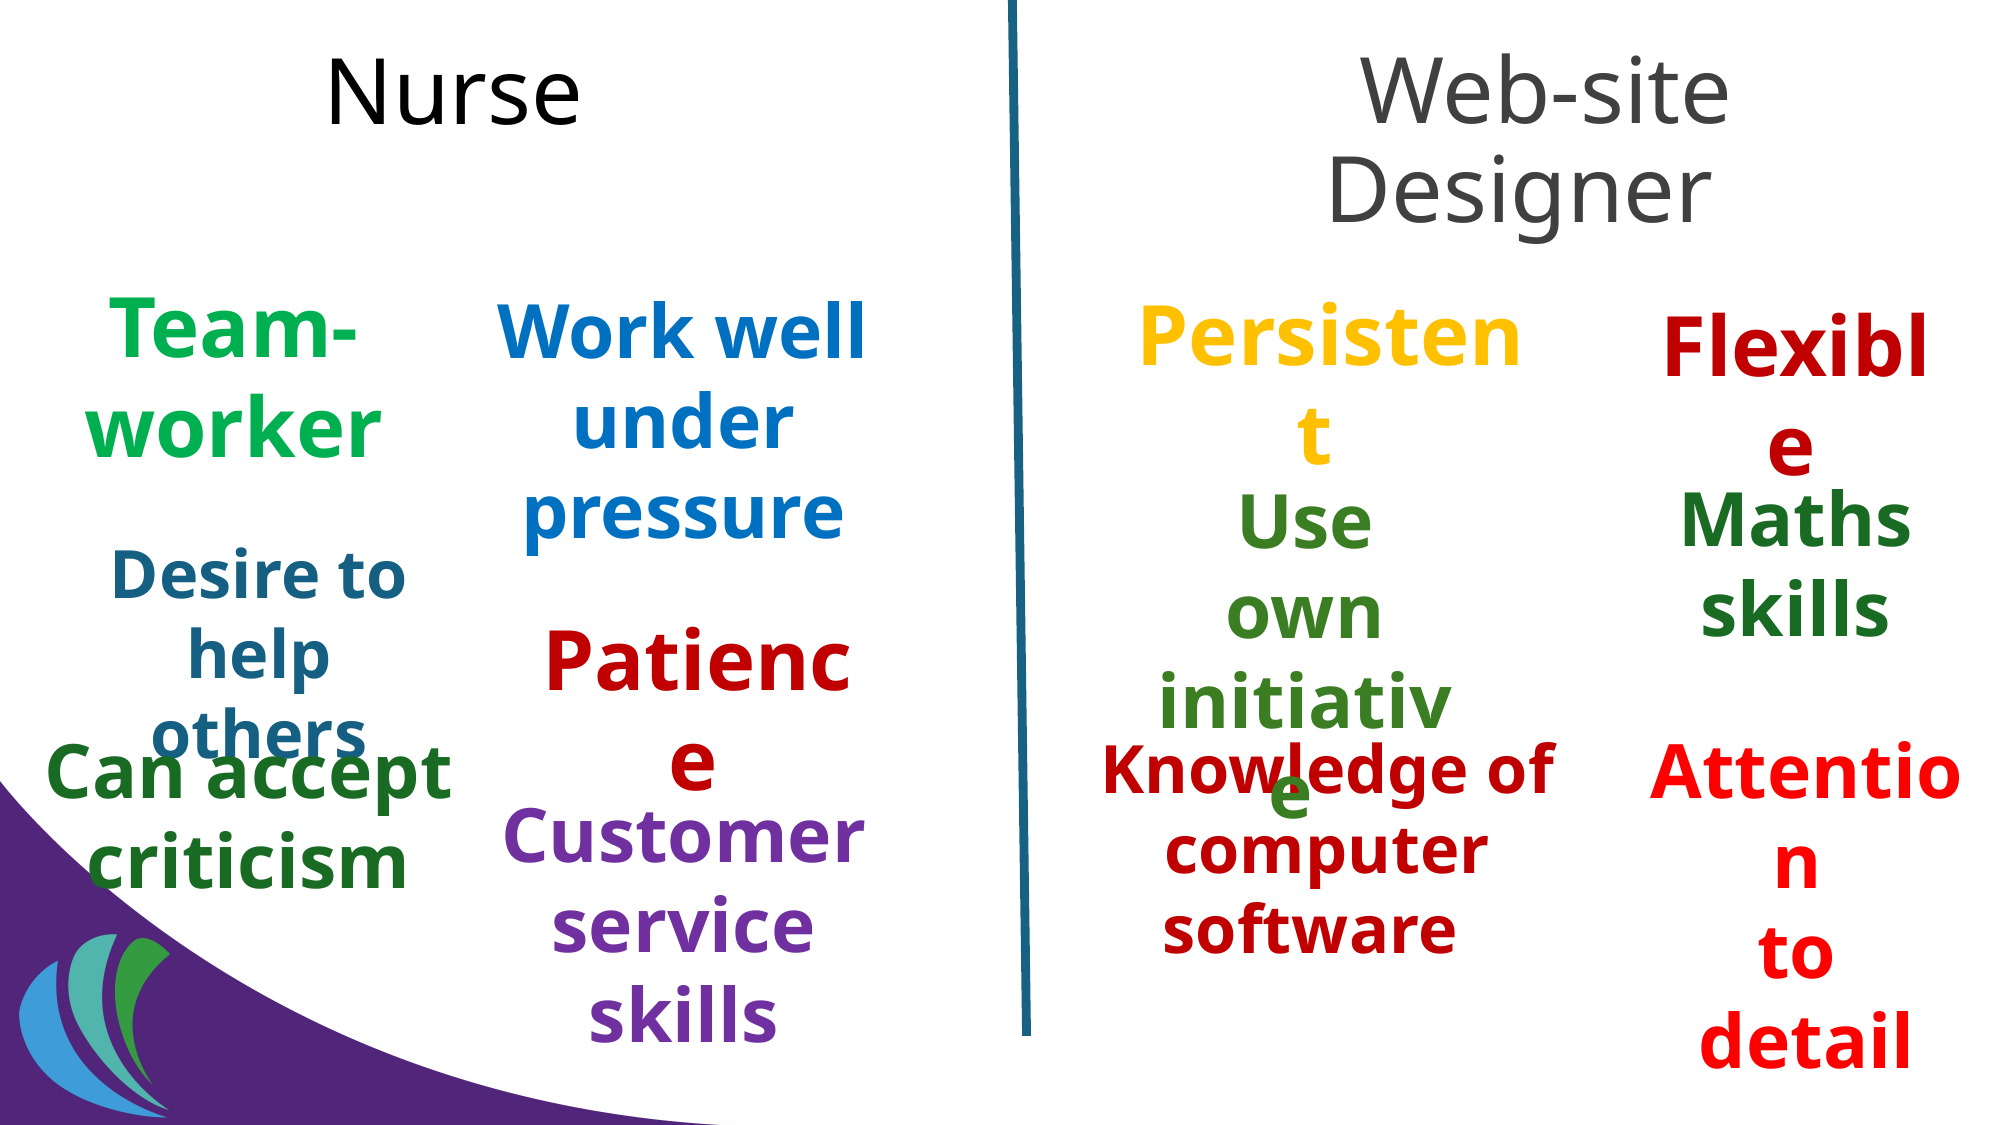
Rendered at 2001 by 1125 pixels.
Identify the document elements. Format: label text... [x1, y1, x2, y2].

text_box Persistent [1118, 274, 1543, 489]
text_box Desire to help others [60, 524, 458, 715]
text_box Patience [509, 599, 886, 780]
text_box Attention to detail [1628, 715, 1985, 1091]
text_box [1011, 0, 1027, 1037]
text_box Maths skills [1628, 464, 1963, 660]
text_box Web-site Designer [1137, 36, 1934, 301]
text_box Team-worker [66, 266, 401, 482]
text_box Flexible [1628, 285, 1963, 464]
list Nurse [60, 38, 871, 190]
text_box Customer service skills [467, 780, 901, 1065]
text_box Can accept criticism [11, 715, 486, 911]
text_box Work well under pressure [426, 276, 941, 562]
text_box Knowledge of computer software [1057, 719, 1598, 975]
text_box Use own initiative [1137, 466, 1473, 841]
picture [0, 1, 2000, 1125]
